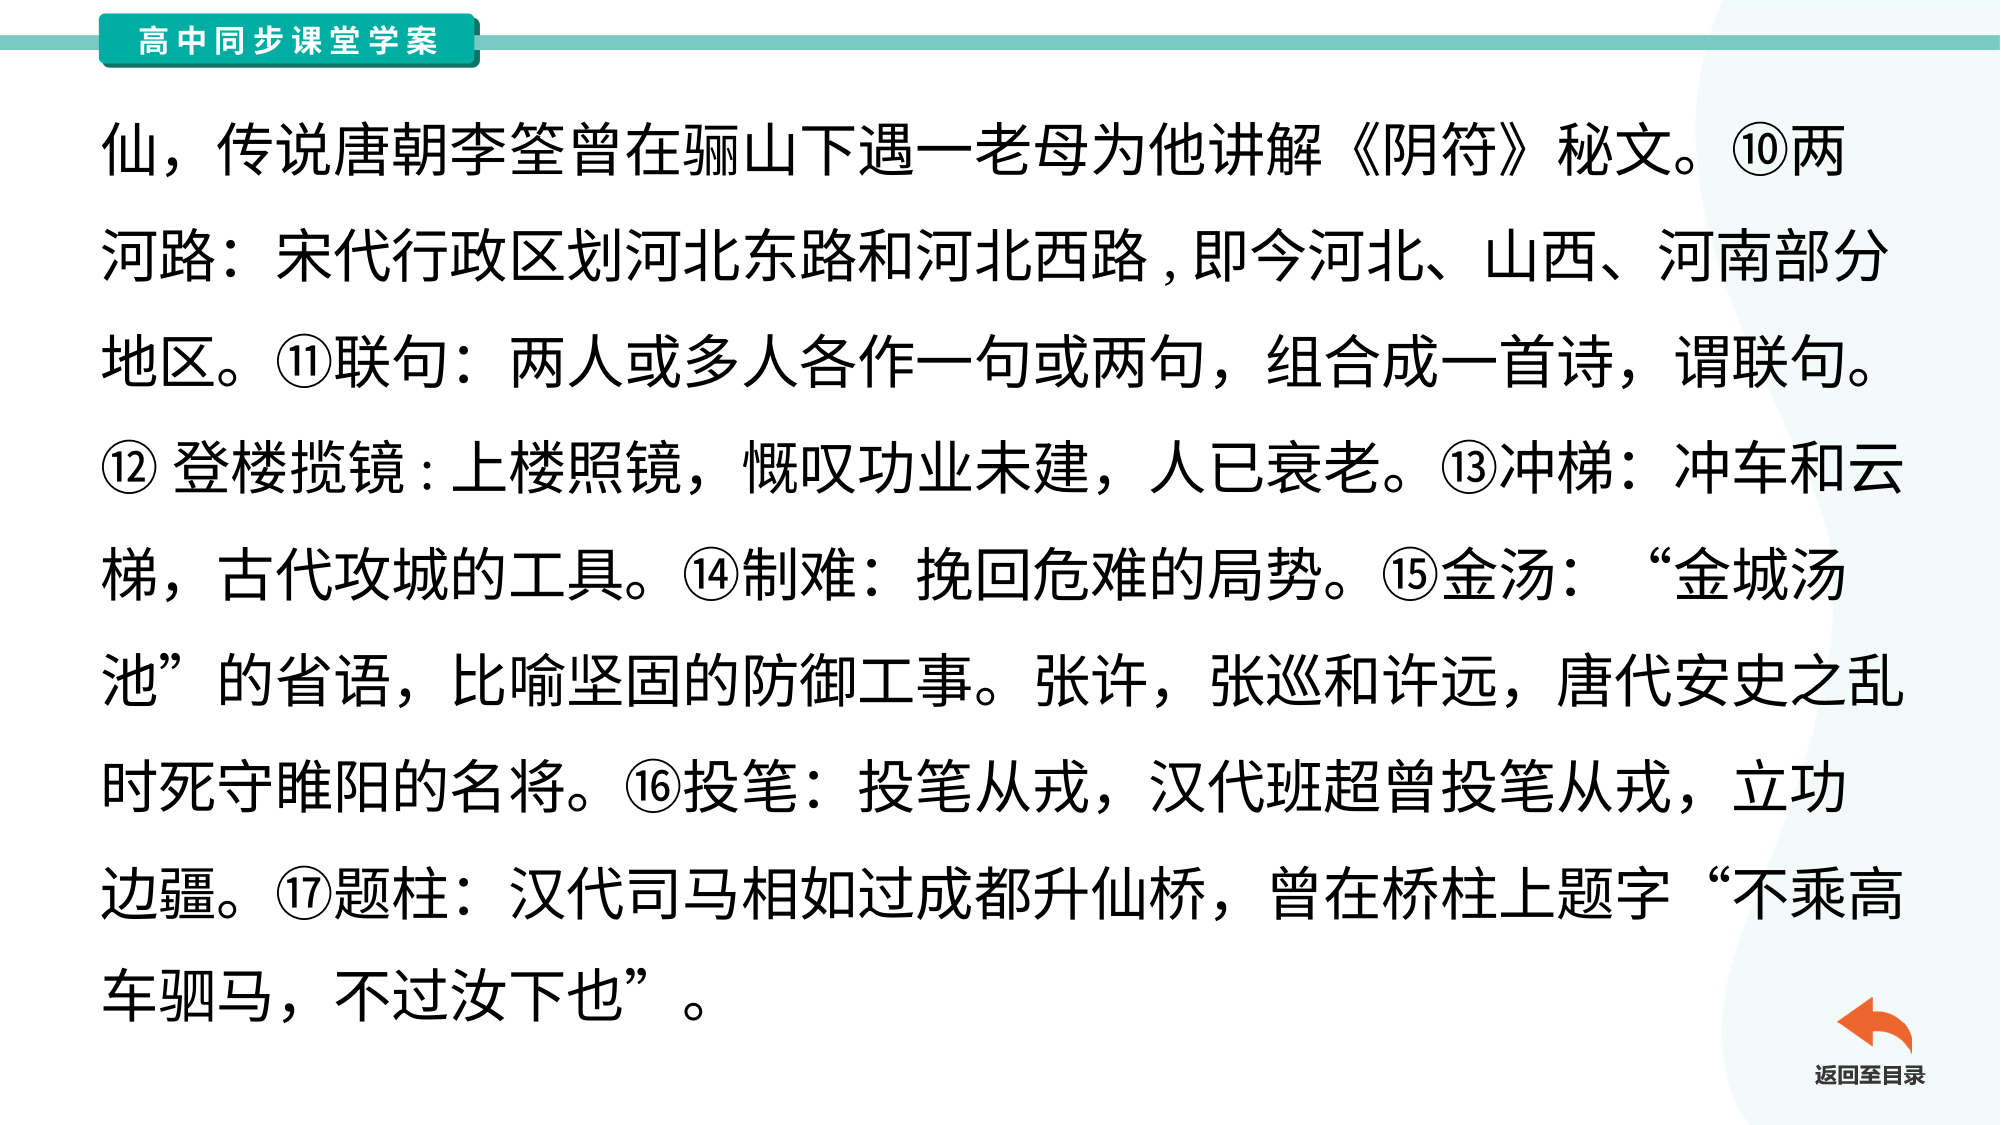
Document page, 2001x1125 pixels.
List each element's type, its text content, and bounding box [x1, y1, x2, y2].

picture [0, 0, 2000, 1125]
text_box 仙，传说唐朝李筌曾在骊山下遇一老母为他讲解《阴符》秘文。⑩两 河路：宋代行政区划河北东路和河北西路,即今河北、山西、河南部分 地区。⑪联句：两人或多人各作一句或两句，组合成一首诗，谓联句。 ⑫登楼揽镜:上楼照镜，慨叹功业未建，人已衰老。⑬冲梯：冲车和云 梯，古代攻城的工具。⑭制难：挽回危难的局势。⑮金汤：“金城汤 池”的省语，比喻坚固的防御工事。张许，张巡和许远，唐代安史之乱 时死守睢阳的名将。⑯投笔：投笔从戎，汉代班超曾投笔从戎，立功 边疆。⑰题柱：汉代司马相如过成都升仙桥，曾在桥柱上题字“不乘高 车驷马，不过汝下也”。#1 [100, 76, 1899, 1018]
